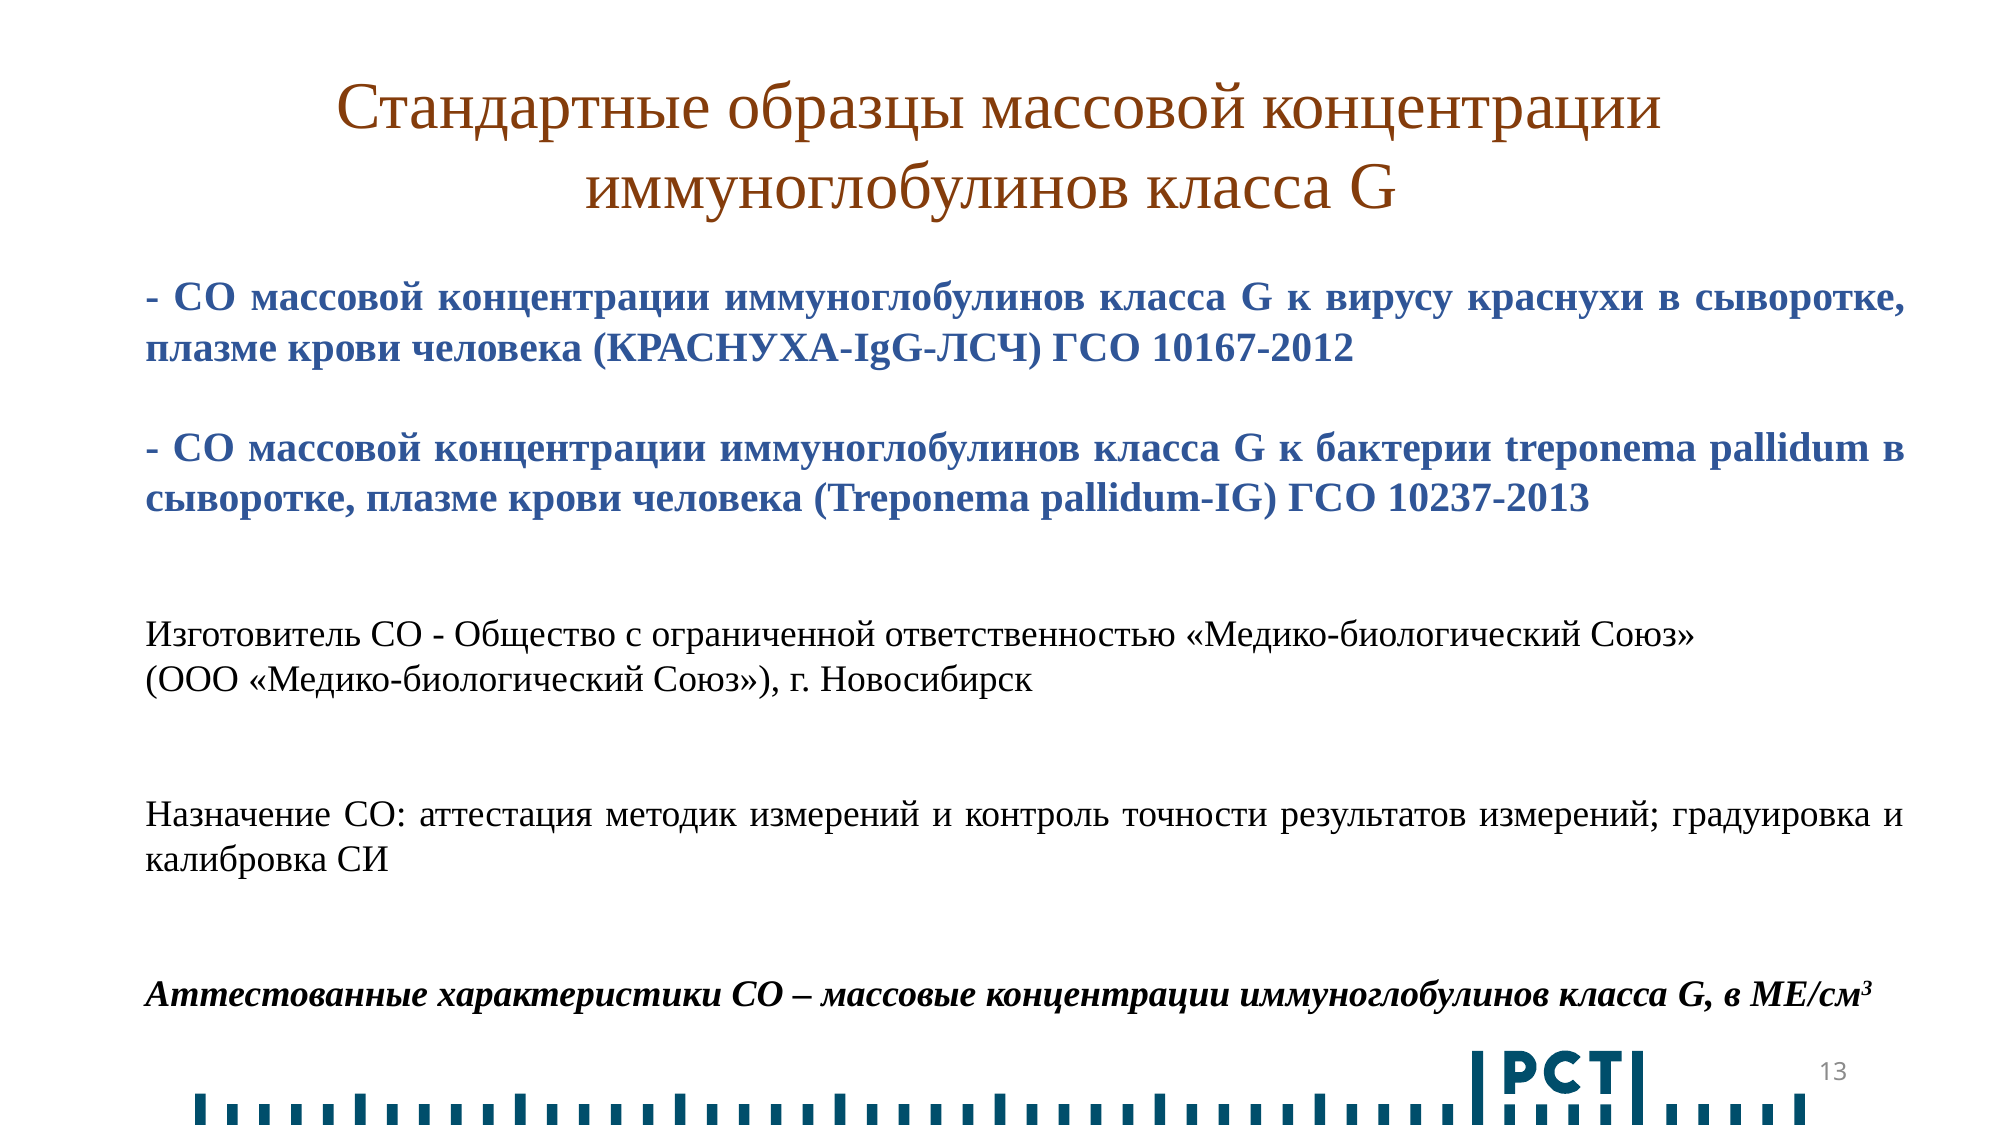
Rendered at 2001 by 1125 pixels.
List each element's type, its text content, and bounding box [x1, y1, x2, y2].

slide_number 13 [1412, 1042, 1863, 1103]
text_box Стандартные образцы массовой концентрации иммуноглобулинов класса G [130, 54, 1870, 230]
text_box - СО массовой концентрации иммуноглобулинов класса G к вирусу краснухи в сыворотке, плазме крови человека (КРАСНУХА-IgG-ЛСЧ) ГСО 10167-2012 - СО массовой концентрации иммуноглобулинов класса G к бактерии treponema pallidum в сыворотке, плазме крови человека (Treponema pallidum-IG) ГСО 10237-2013 Изготовитель СО - Общество с ограниченной ответственностью «Медико-биологический Союз» (ООО «Медико-биологический Союз»), г. Новосибирск Назначение СО: аттестация методик измерений и контроль точности результатов измерений; градуировка и калибровка СИ Аттестованные характеристики СО – массовые концентрации иммуноглобулинов класса G, в МЕ/см3 [130, 261, 1921, 1022]
